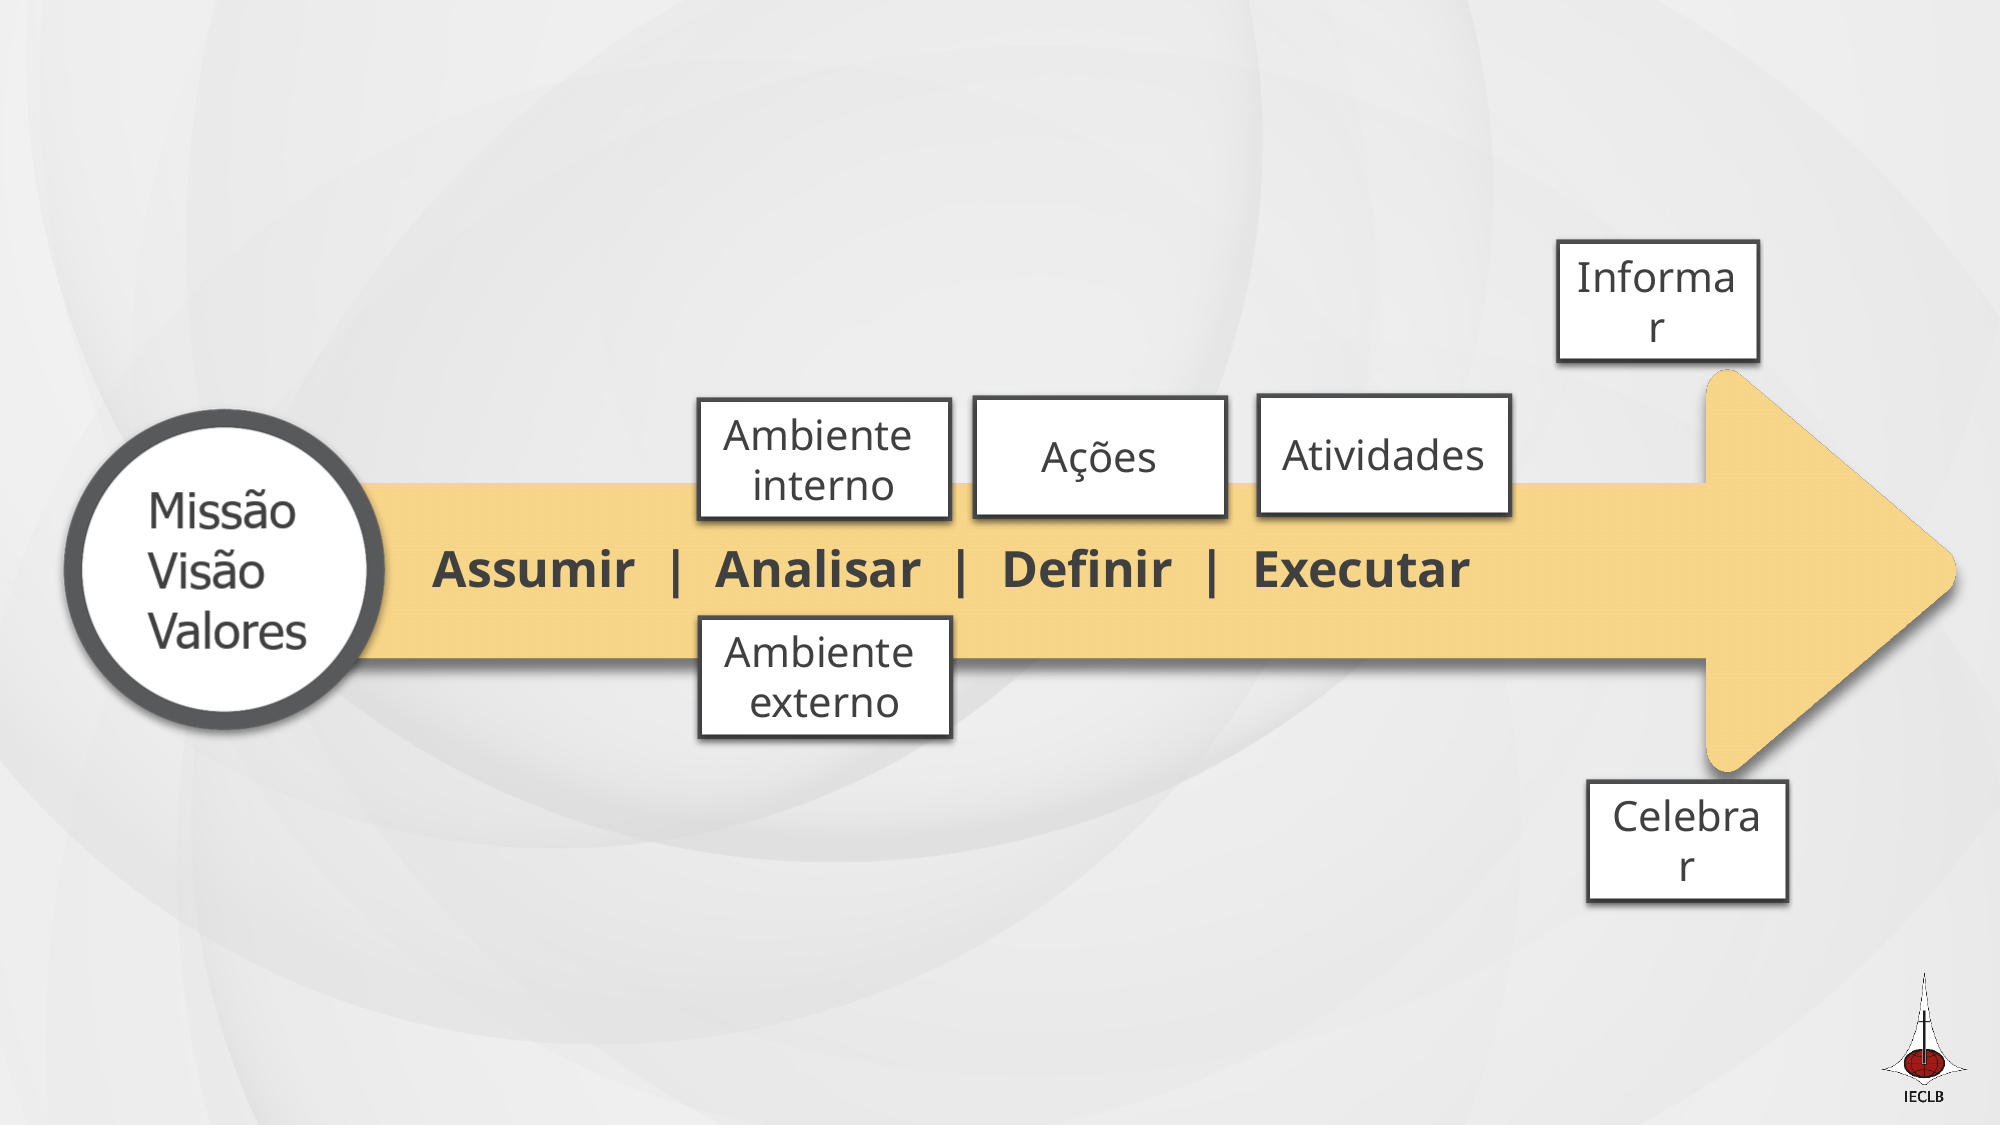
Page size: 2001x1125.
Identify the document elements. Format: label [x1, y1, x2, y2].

text_box [1552, 226, 1764, 376]
text_box [1251, 380, 1517, 530]
text_box [967, 382, 1233, 532]
text_box [692, 602, 958, 752]
picture [0, 0, 2000, 1125]
text_box [691, 384, 957, 534]
text_box [1582, 766, 1793, 916]
